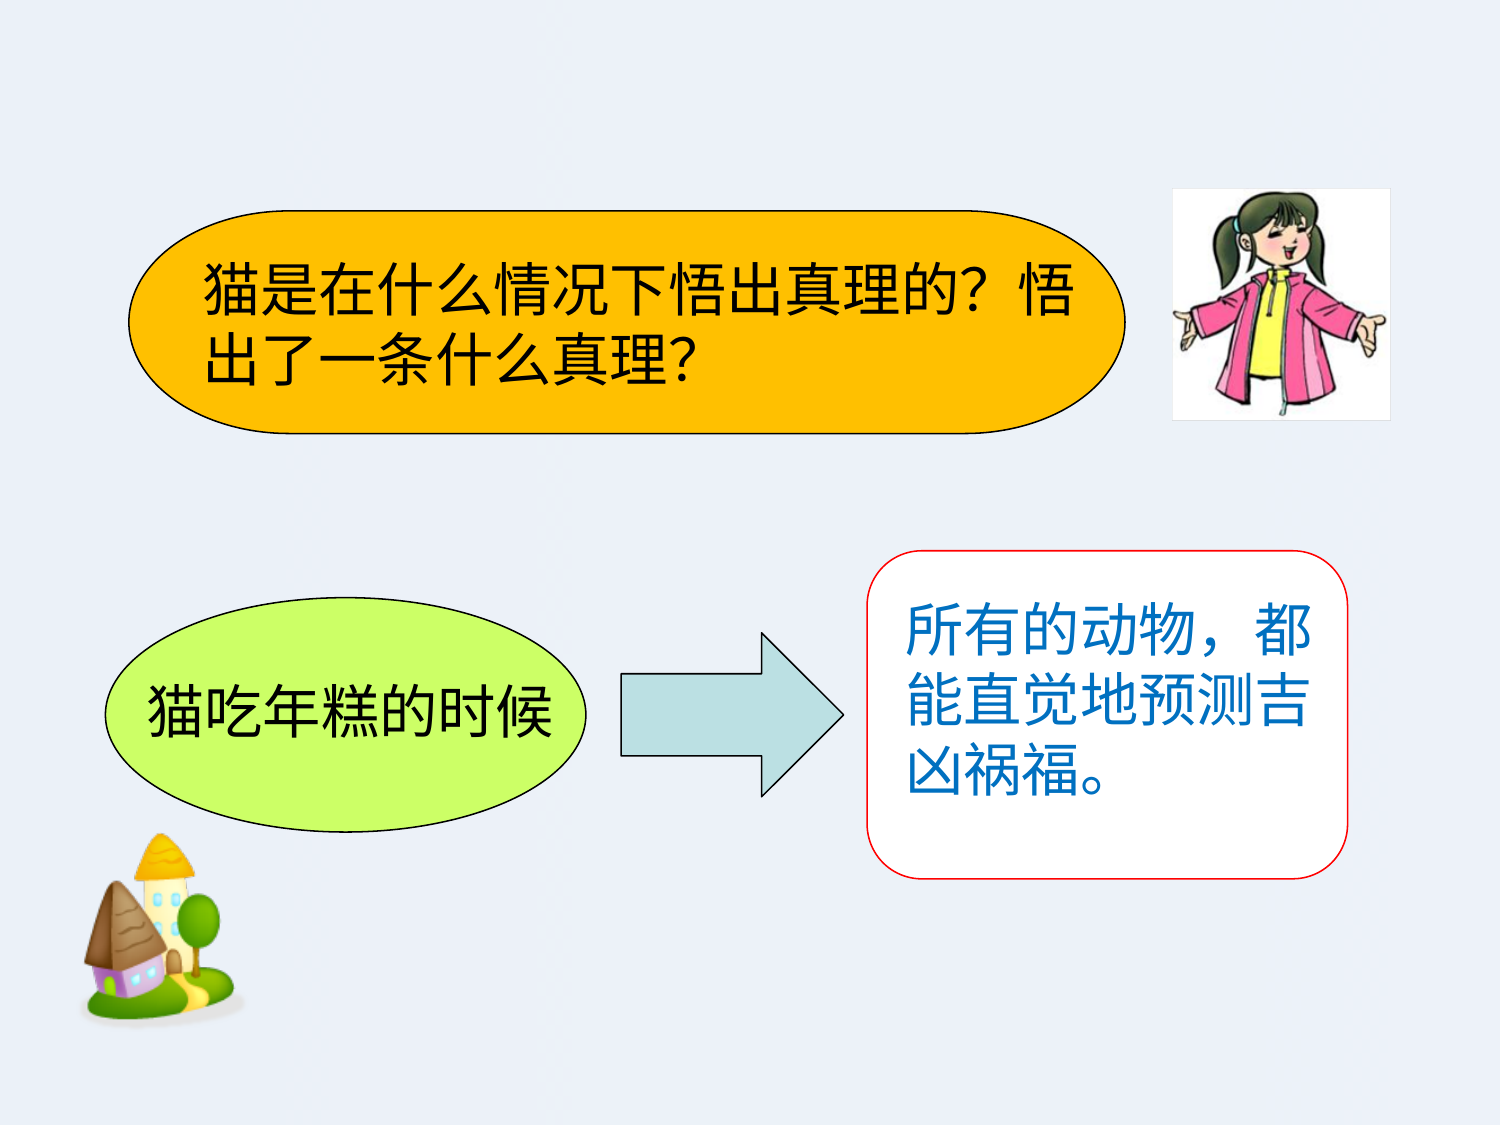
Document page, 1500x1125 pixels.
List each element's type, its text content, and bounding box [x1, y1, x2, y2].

text_box 所有的动物，都能直觉地预测吉凶祸福。 [890, 585, 1348, 811]
picture [0, 0, 1500, 1125]
text_box [867, 550, 1348, 879]
text_box 猫是在什么情况下悟出真理的？悟出了一条什么真理？ [187, 246, 1125, 401]
text_box [105, 597, 586, 833]
text_box 猫吃年糕的时候 [131, 667, 569, 753]
text_box [621, 632, 844, 797]
text_box [128, 210, 1082, 434]
